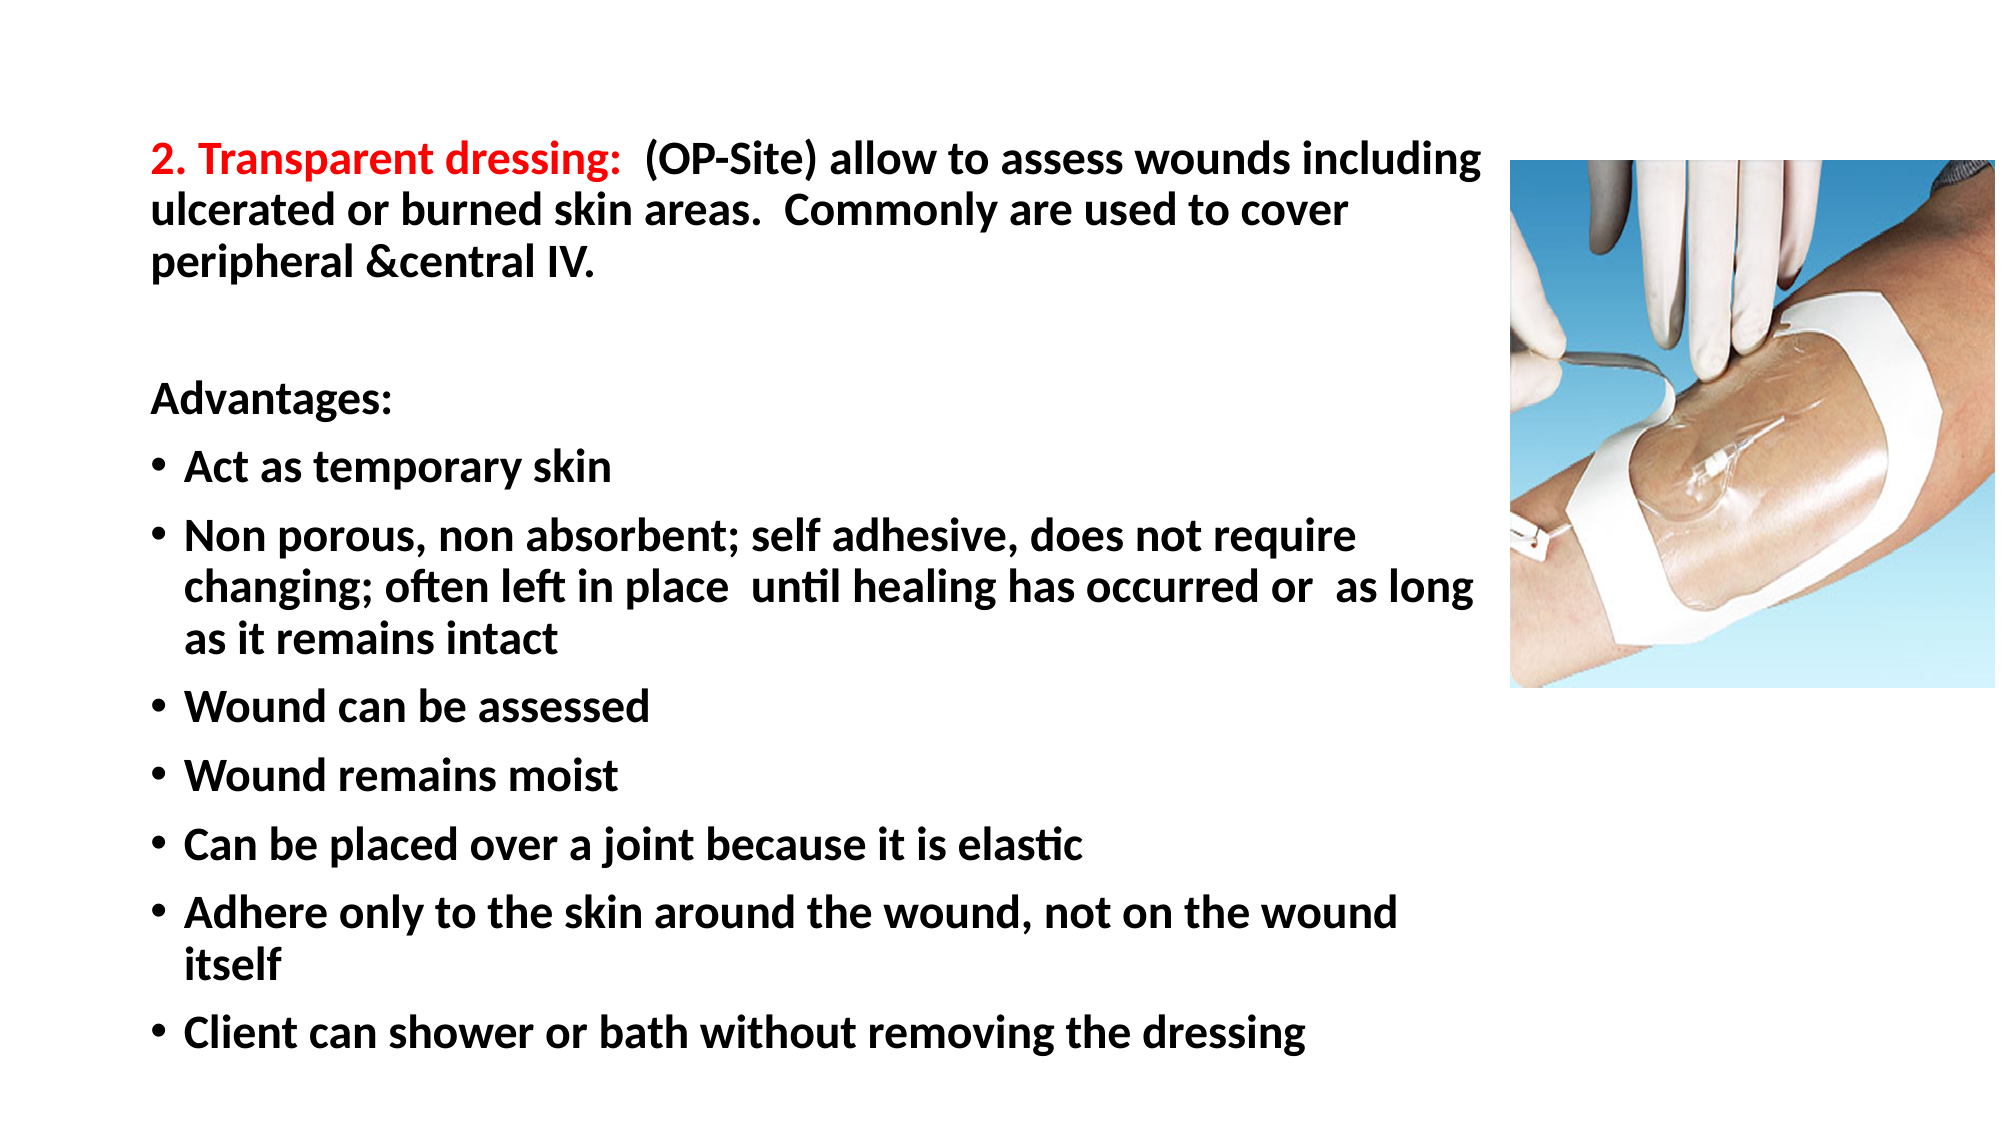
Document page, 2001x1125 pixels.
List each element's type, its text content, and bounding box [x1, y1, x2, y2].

list 2. Transparent dressing: (OP-Site) allow to assess wounds including ulcerated or burned skin areas. Commonly are used to cover peripheral &central IV. Advantages: Act as temporary skin Non porous, non absorbent; self adhesive, does not require changing; often left in place until healing has occurred or as long as it remains intact Wound can be assessed Wound remains moist Can be placed over a joint because it is elastic Adhere only to the skin around the wound, not on the wound itself Client can shower or bath without removing the dressing [135, 125, 1511, 1076]
picture [1510, 160, 1995, 688]
